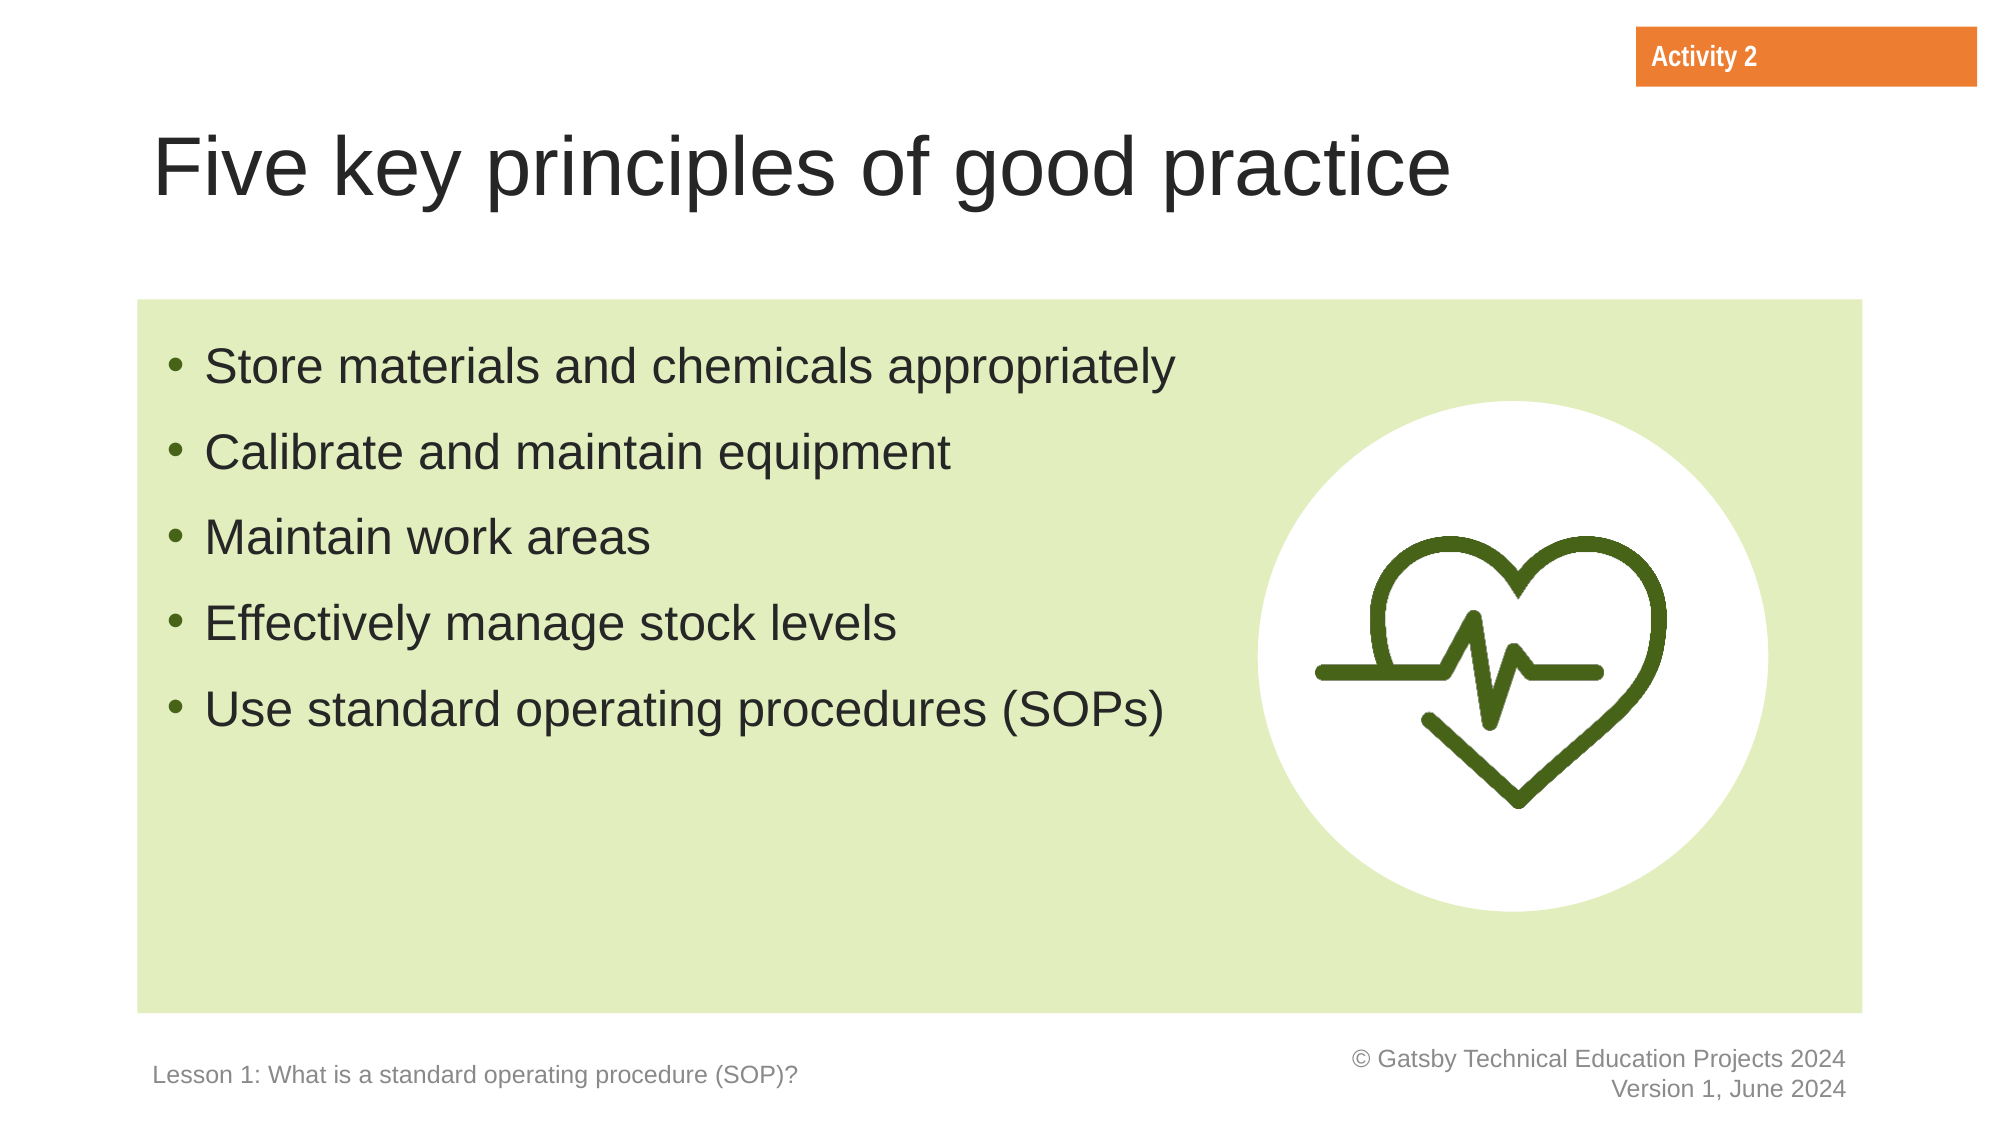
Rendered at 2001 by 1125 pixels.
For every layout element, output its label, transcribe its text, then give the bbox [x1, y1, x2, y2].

list Activity 2 [1636, 26, 1978, 87]
list Lesson 1: What is a standard operating procedure (SOP)? [137, 1042, 829, 1103]
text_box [1254, 397, 1772, 915]
title Five key principles of good practice [137, 59, 1863, 278]
text_box Store materials and chemicals appropriately Calibrate and maintain equipment Maintain work areas Effectively manage stock levels Use standard operating procedures (SOPs) [137, 299, 1863, 1014]
